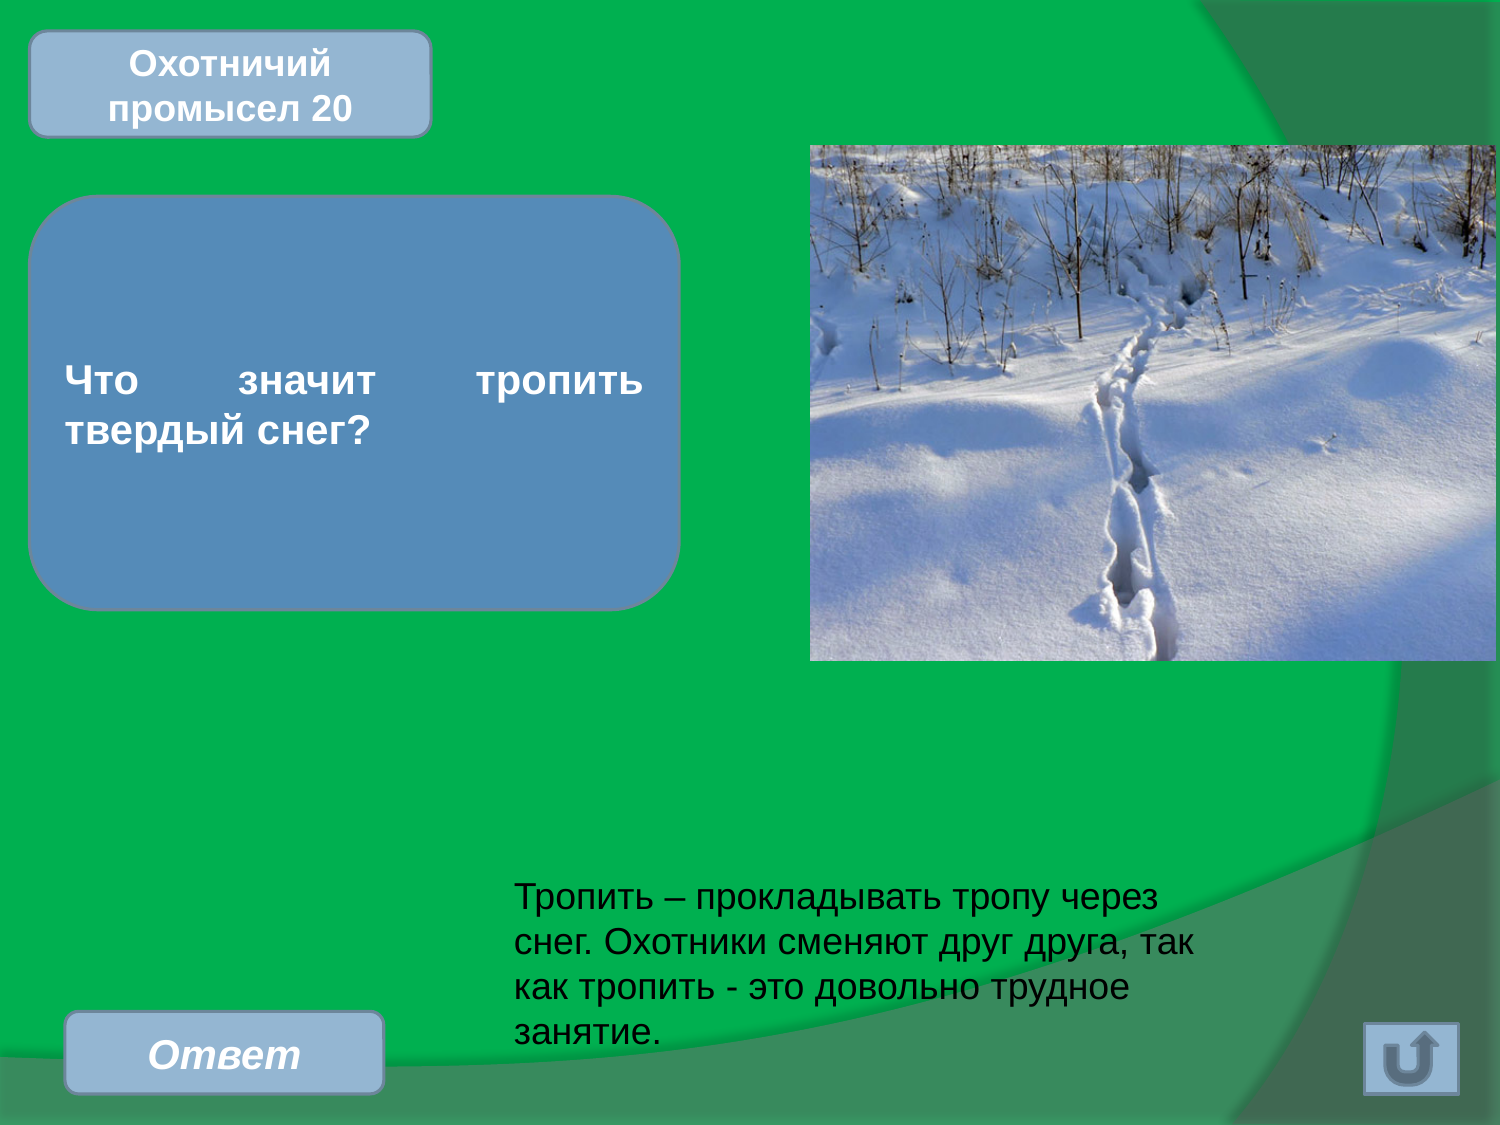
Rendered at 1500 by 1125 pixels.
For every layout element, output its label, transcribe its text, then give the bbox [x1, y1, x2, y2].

picture [810, 145, 1496, 661]
text_box Тропить – прокладывать тропу через снег. Охотники сменяют друг друга, так как тропить - это довольно трудное занятие. [498, 864, 1249, 1060]
text_box Что значит тропить твердый снег? [27, 194, 681, 612]
text_box Ответ [63, 1009, 386, 1096]
text_box [1363, 1022, 1460, 1096]
text_box Охотничий промысел 20 [27, 29, 433, 139]
